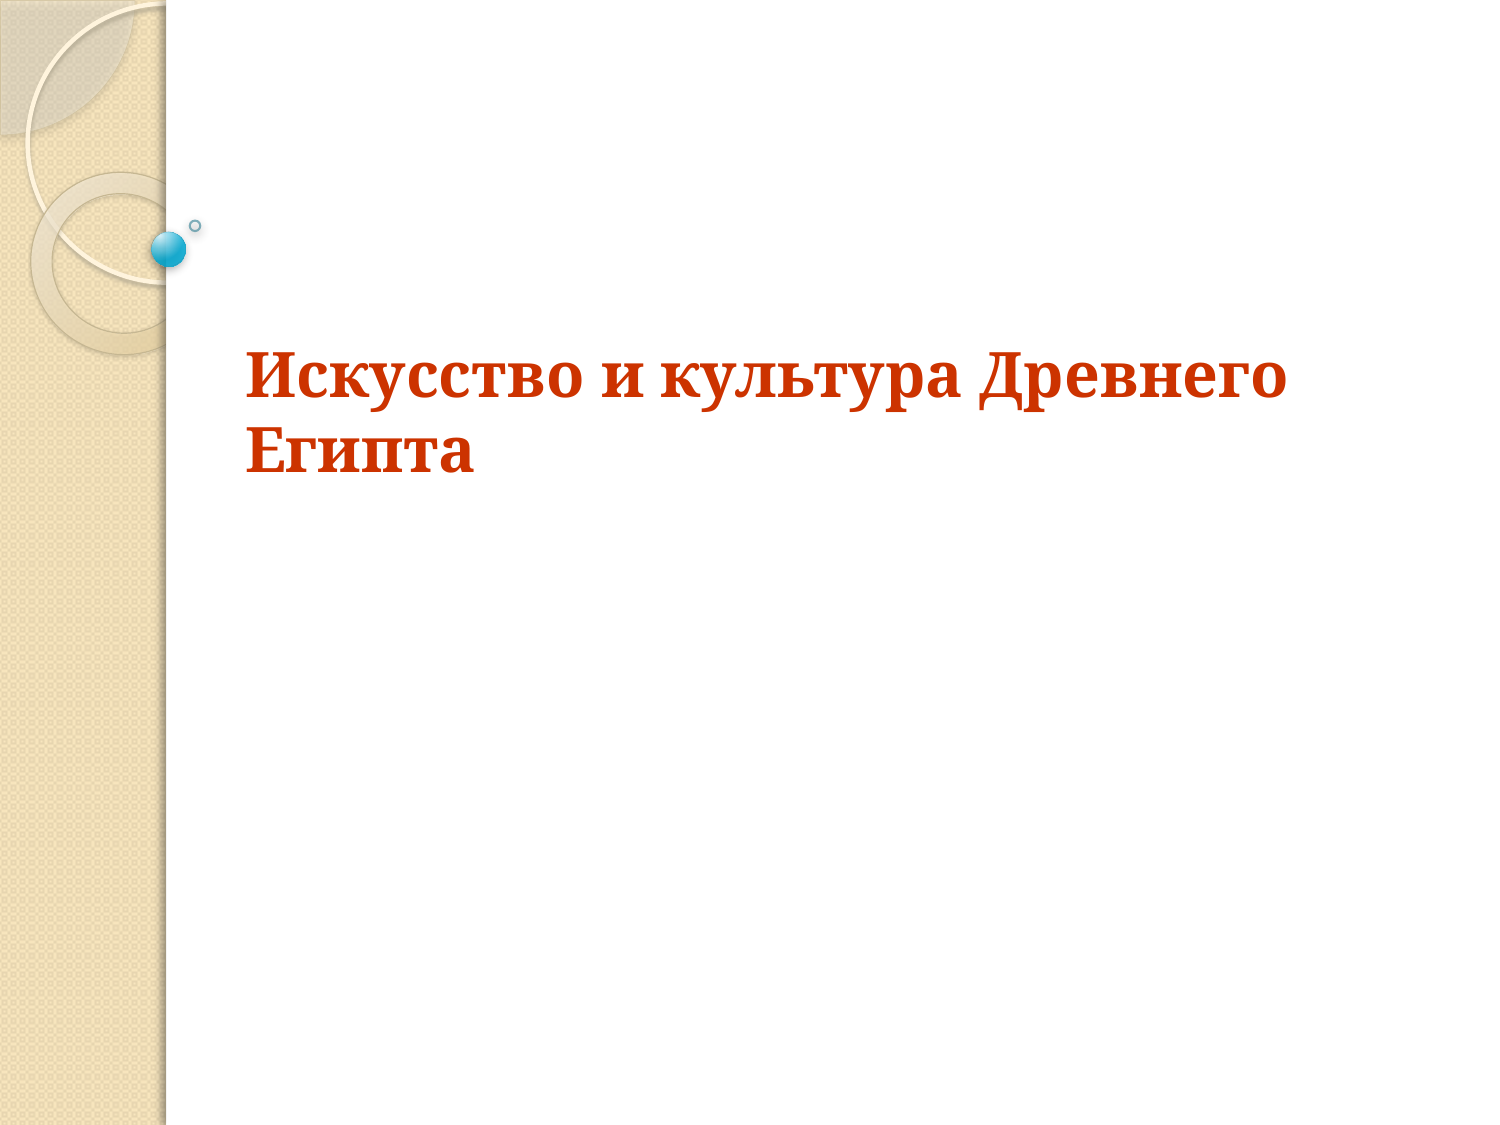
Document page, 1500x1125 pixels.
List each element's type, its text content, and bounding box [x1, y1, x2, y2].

title Искусство и культура Древнего Египта [230, 326, 1446, 568]
